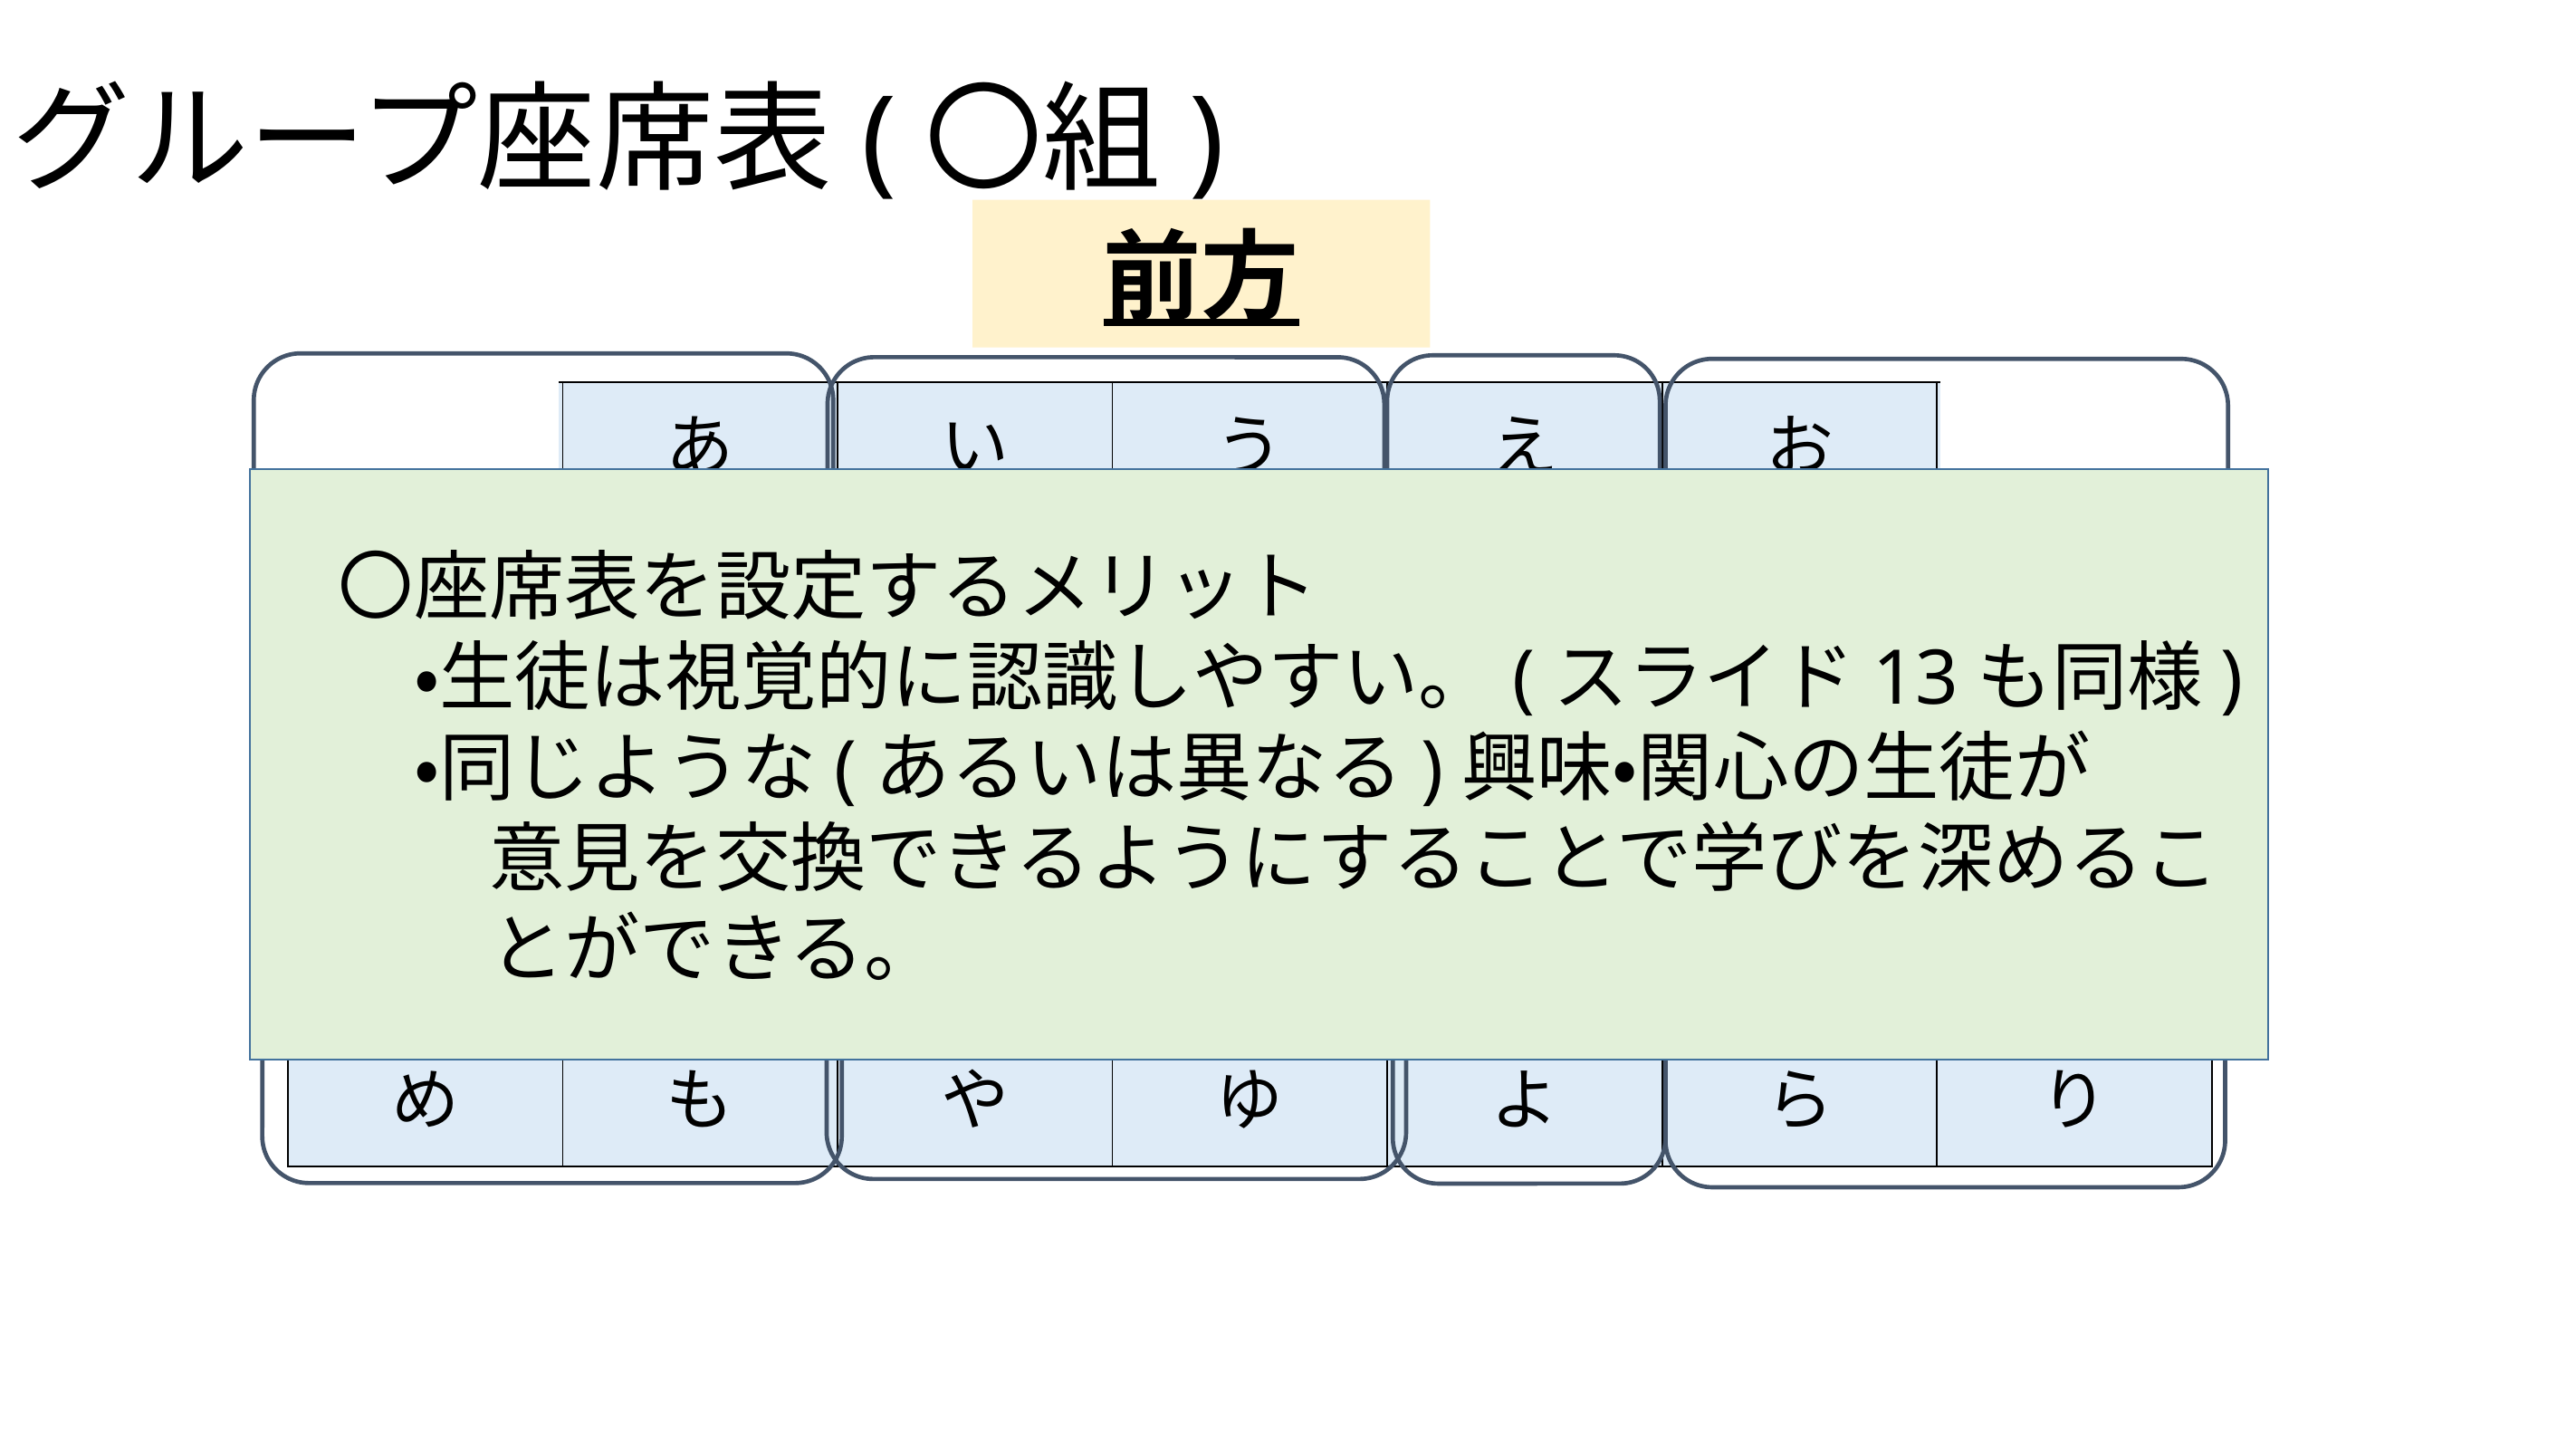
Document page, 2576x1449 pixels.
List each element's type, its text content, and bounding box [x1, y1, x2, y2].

table_header え [1658, 383, 1661, 397]
text_box [249, 365, 267, 468]
text_box [1392, 1060, 1667, 1185]
text_box [1664, 358, 2229, 468]
text_box [836, 1060, 1397, 1180]
text_box [261, 1060, 843, 1185]
title グループ座席表(〇組) [0, 2, 2221, 283]
table_cell ら [1663, 1153, 1671, 1166]
text_box 前方 [972, 199, 1431, 348]
table_header お [1663, 383, 1670, 468]
text_box 〇座席表を設定するメリット ・生徒は視覚的に認識しやすい。(スライド13も同様) ・同じような(あるいは異なる)興味・関心の生徒が 意見を交換できるようにすることで学びを深めるこ とができる。 [249, 468, 2269, 1060]
text_box [831, 356, 1385, 468]
text_box [1385, 354, 1661, 468]
text_box [2199, 360, 2250, 468]
table_header う [1382, 383, 1386, 399]
text_box [1665, 1060, 2226, 1188]
text_box [253, 352, 835, 468]
